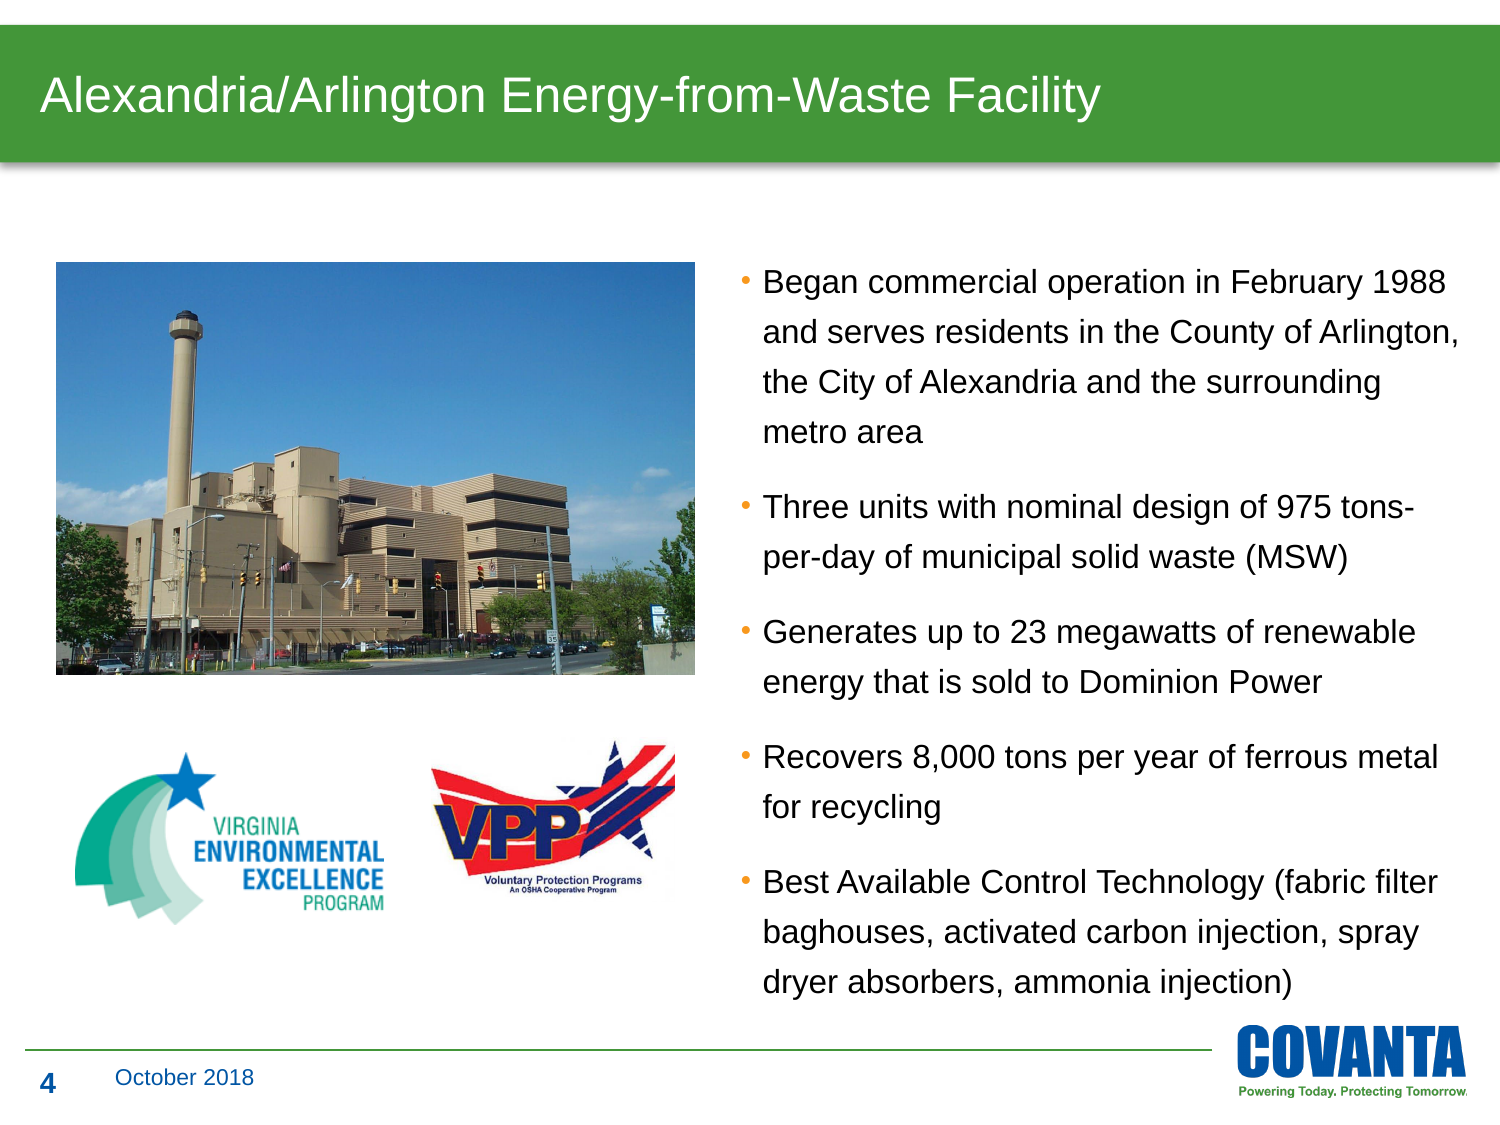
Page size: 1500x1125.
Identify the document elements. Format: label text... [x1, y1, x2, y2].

title Alexandria/Arlington Energy-from-Waste Facility [24, 24, 1475, 163]
list Began commercial operation in February 1988 and serves residents in the County of Arlington, the City of Alexandria and the surrounding metro area Three units with nominal design of 975 tons-per-day of municipal solid waste (MSW) Generates up to 23 megawatts of renewable energy that is sold to Dominion Power Recovers 8,000 tons per year of ferrous metal for recycling Best Available Control Technology (fabric filter baghouses, activated carbon injection, spray dryer absorbers, ammonia injection) [725, 249, 1475, 1025]
slide_number 4 [24, 1069, 100, 1107]
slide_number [99, 1059, 425, 1098]
picture [56, 262, 695, 676]
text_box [74, 737, 676, 926]
